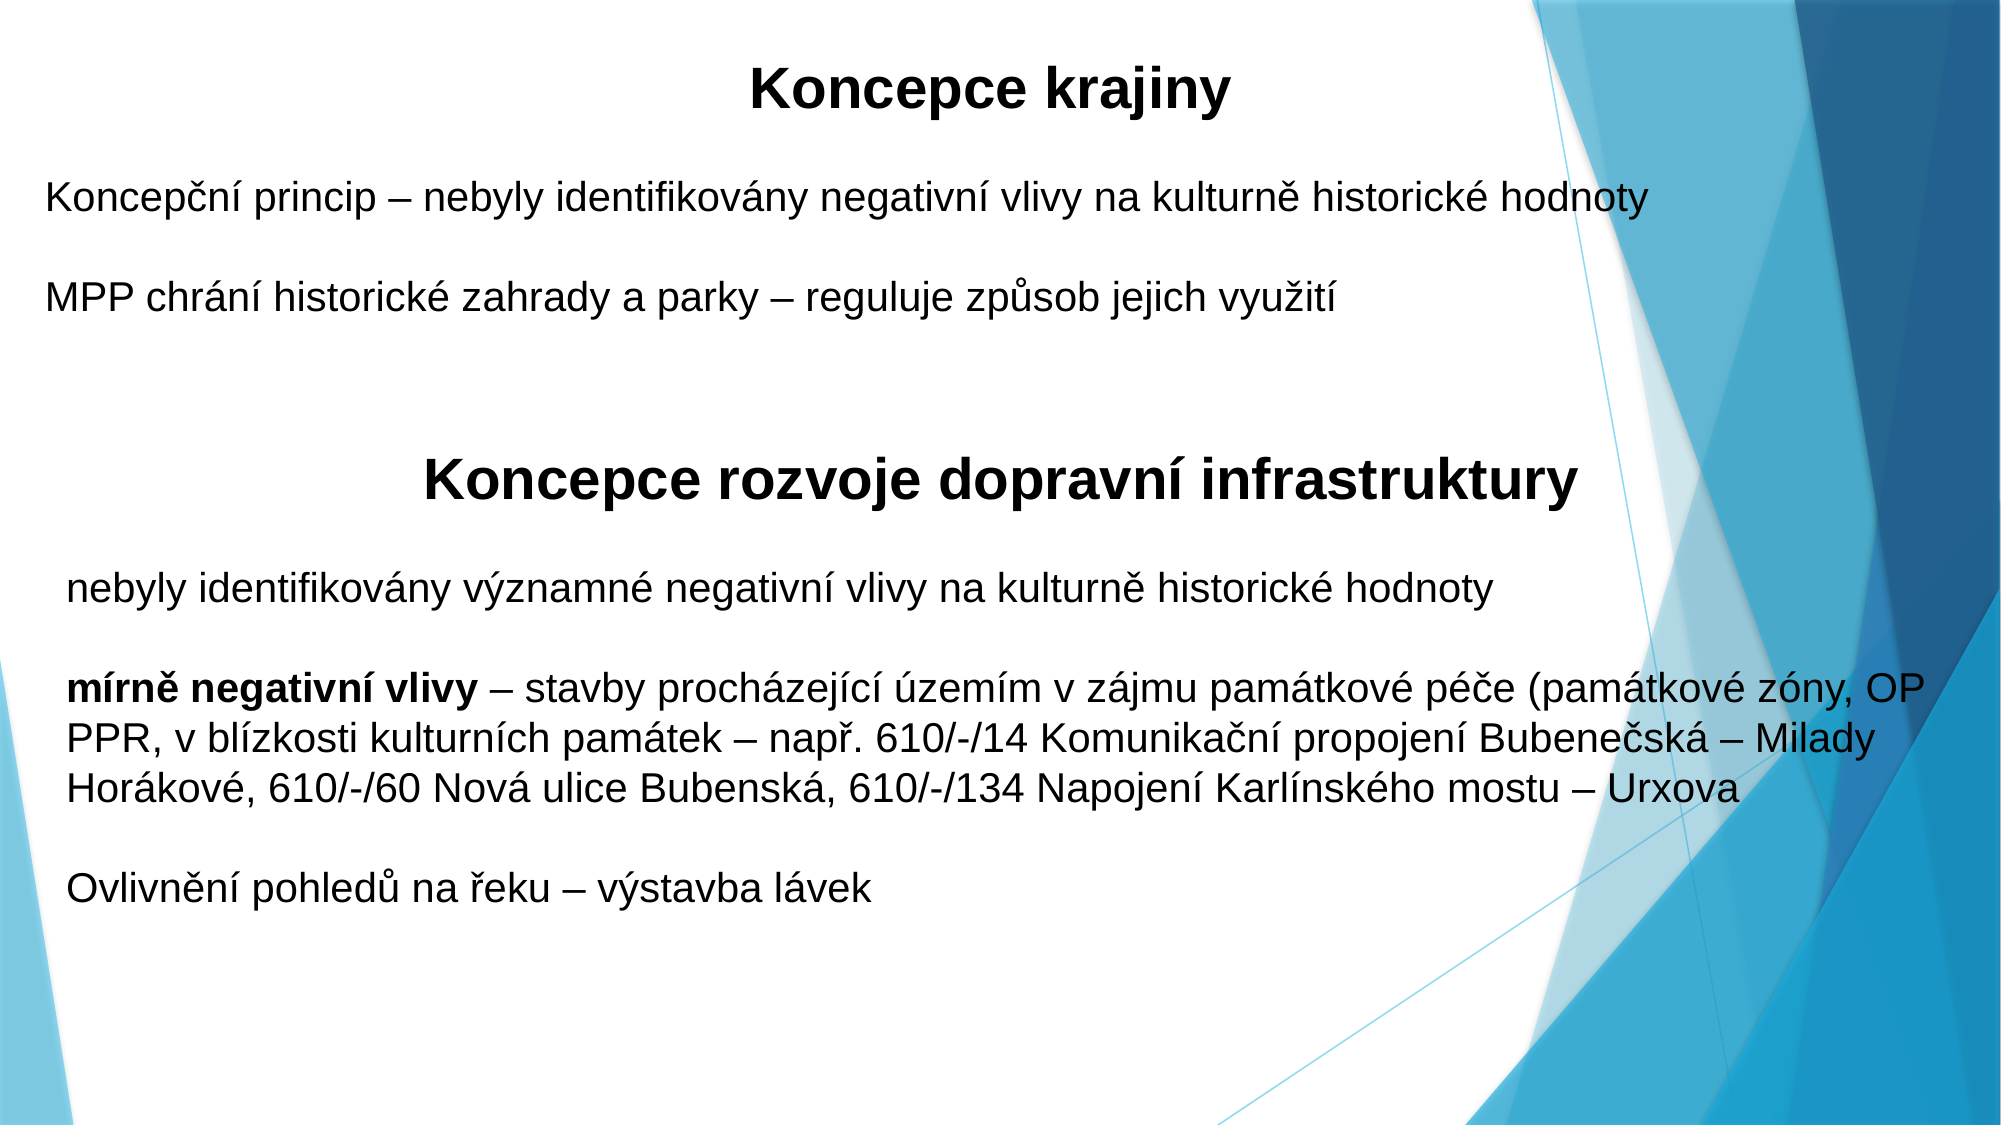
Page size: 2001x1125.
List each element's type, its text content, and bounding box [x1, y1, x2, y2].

text_box Koncepce rozvoje dopravní infrastruktury nebyly identifikovány významné negativní vlivy na kulturně historické hodnoty mírně negativní vlivy – stavby procházející územím v zájmu památkové péče (památkové zóny, OP PPR, v blízkosti kulturních památek – např. 610/-/14 Komunikační propojení Bubenečská – Milady Horákové, 610/-/60 Nová ulice Bubenská, 610/-/134 Napojení Karlínského mostu – Urxova Ovlivnění pohledů na řeku – výstavba lávek [51, 433, 1953, 919]
text_box Koncepce krajiny Koncepční princip – nebyly identifikovány negativní vlivy na kulturně historické hodnoty MPP chrání historické zahrady a parky – reguluje způsob jejich využití [29, 42, 1953, 328]
